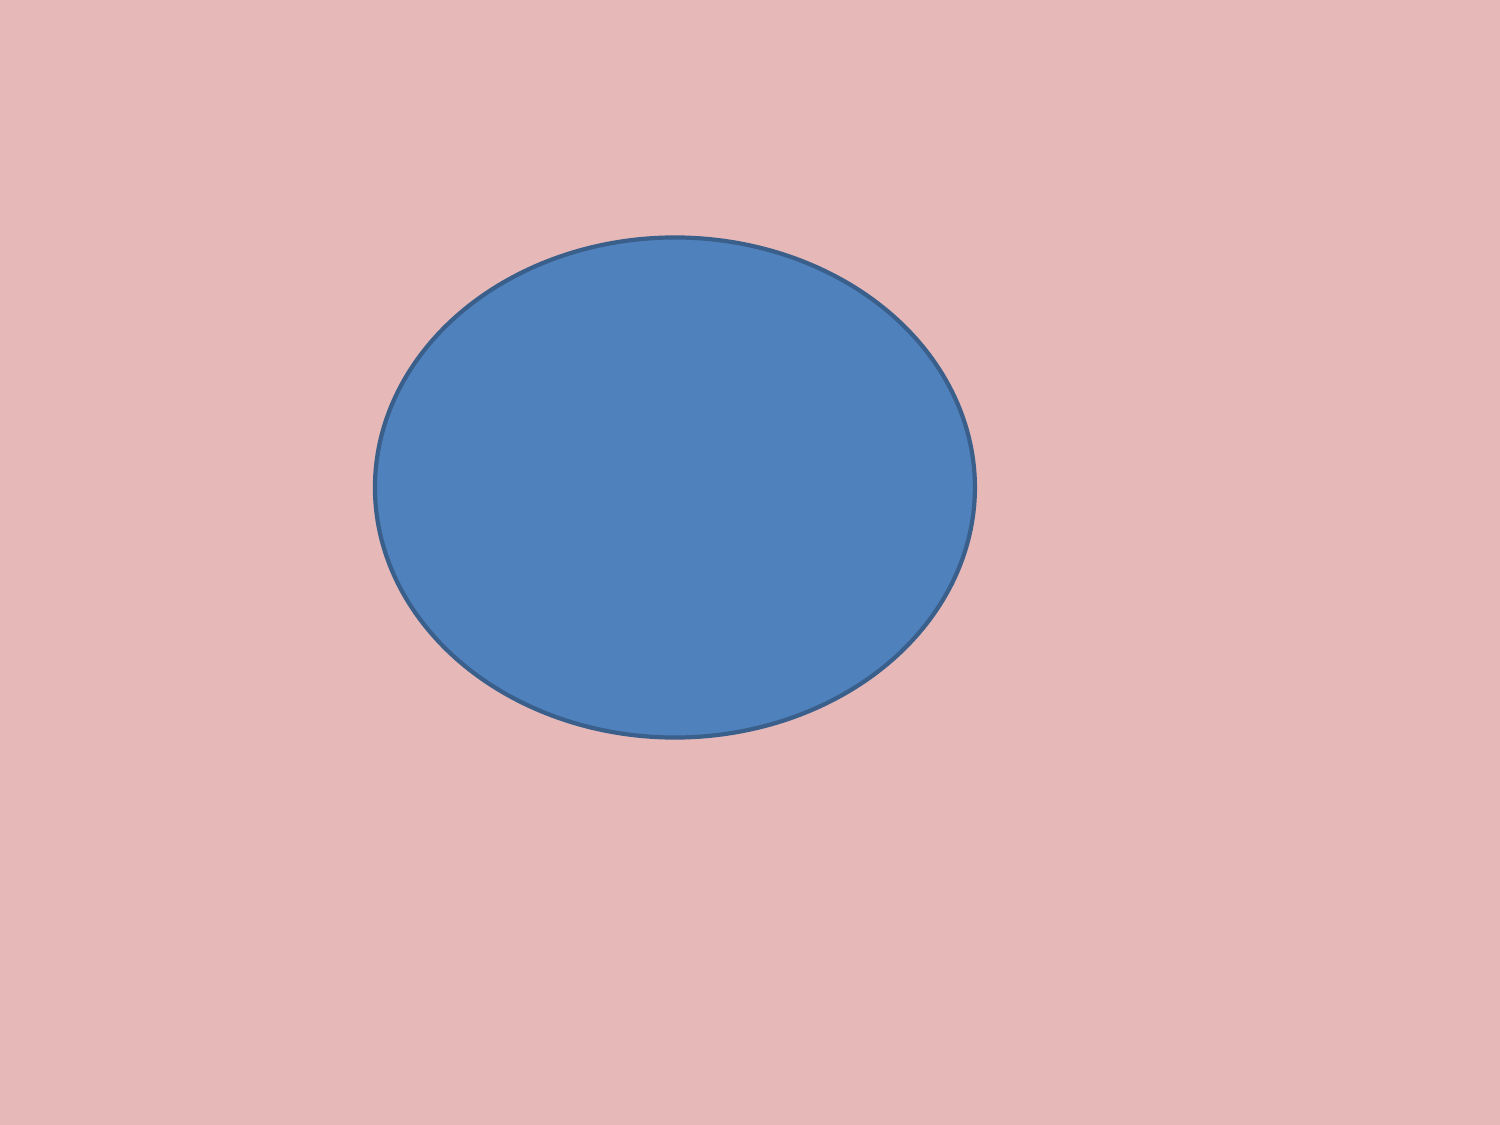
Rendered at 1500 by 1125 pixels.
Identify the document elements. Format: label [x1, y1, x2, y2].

text_box [372, 235, 978, 740]
